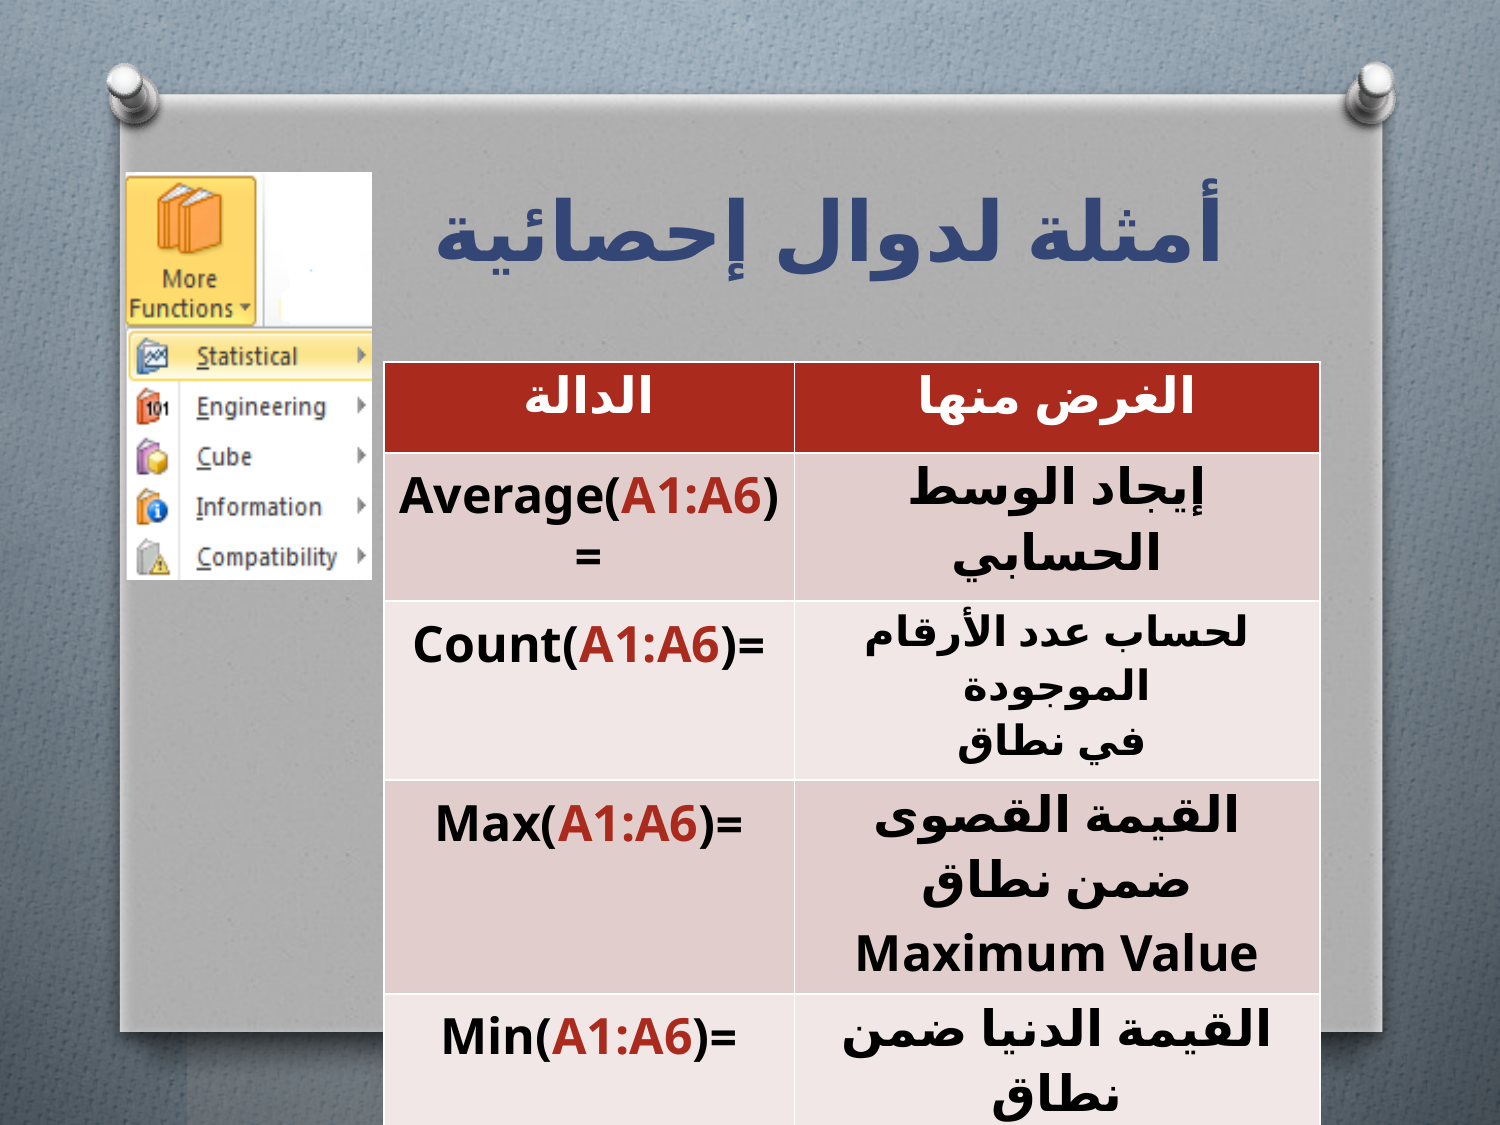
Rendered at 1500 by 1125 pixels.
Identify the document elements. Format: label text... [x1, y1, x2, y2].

picture [75, 29, 198, 153]
table_cell Average(A1:A6)= [385, 454, 794, 600]
text_box أمثلة لدوال إحصائية [416, 172, 1243, 303]
picture [1317, 35, 1439, 156]
table_header الغرض منها [795, 363, 1319, 452]
table_cell إيجاد الوسط الحسابي [795, 454, 1319, 600]
table_cell القيمة القصوى ضمن نطاق Maximum Value [795, 781, 1319, 993]
table_cell =Max(A1:A6) [385, 781, 794, 993]
table_cell القيمة الدنيا ضمن نطاق Minimum Value [795, 995, 1319, 1125]
table_cell =Min(A1:A6) [385, 995, 794, 1125]
table_cell =Count(A1:A6) [385, 602, 794, 779]
table_cell لحساب عدد الأرقام الموجودة في نطاق [795, 602, 1319, 779]
table_header الدالة [385, 363, 794, 452]
picture [125, 172, 373, 581]
